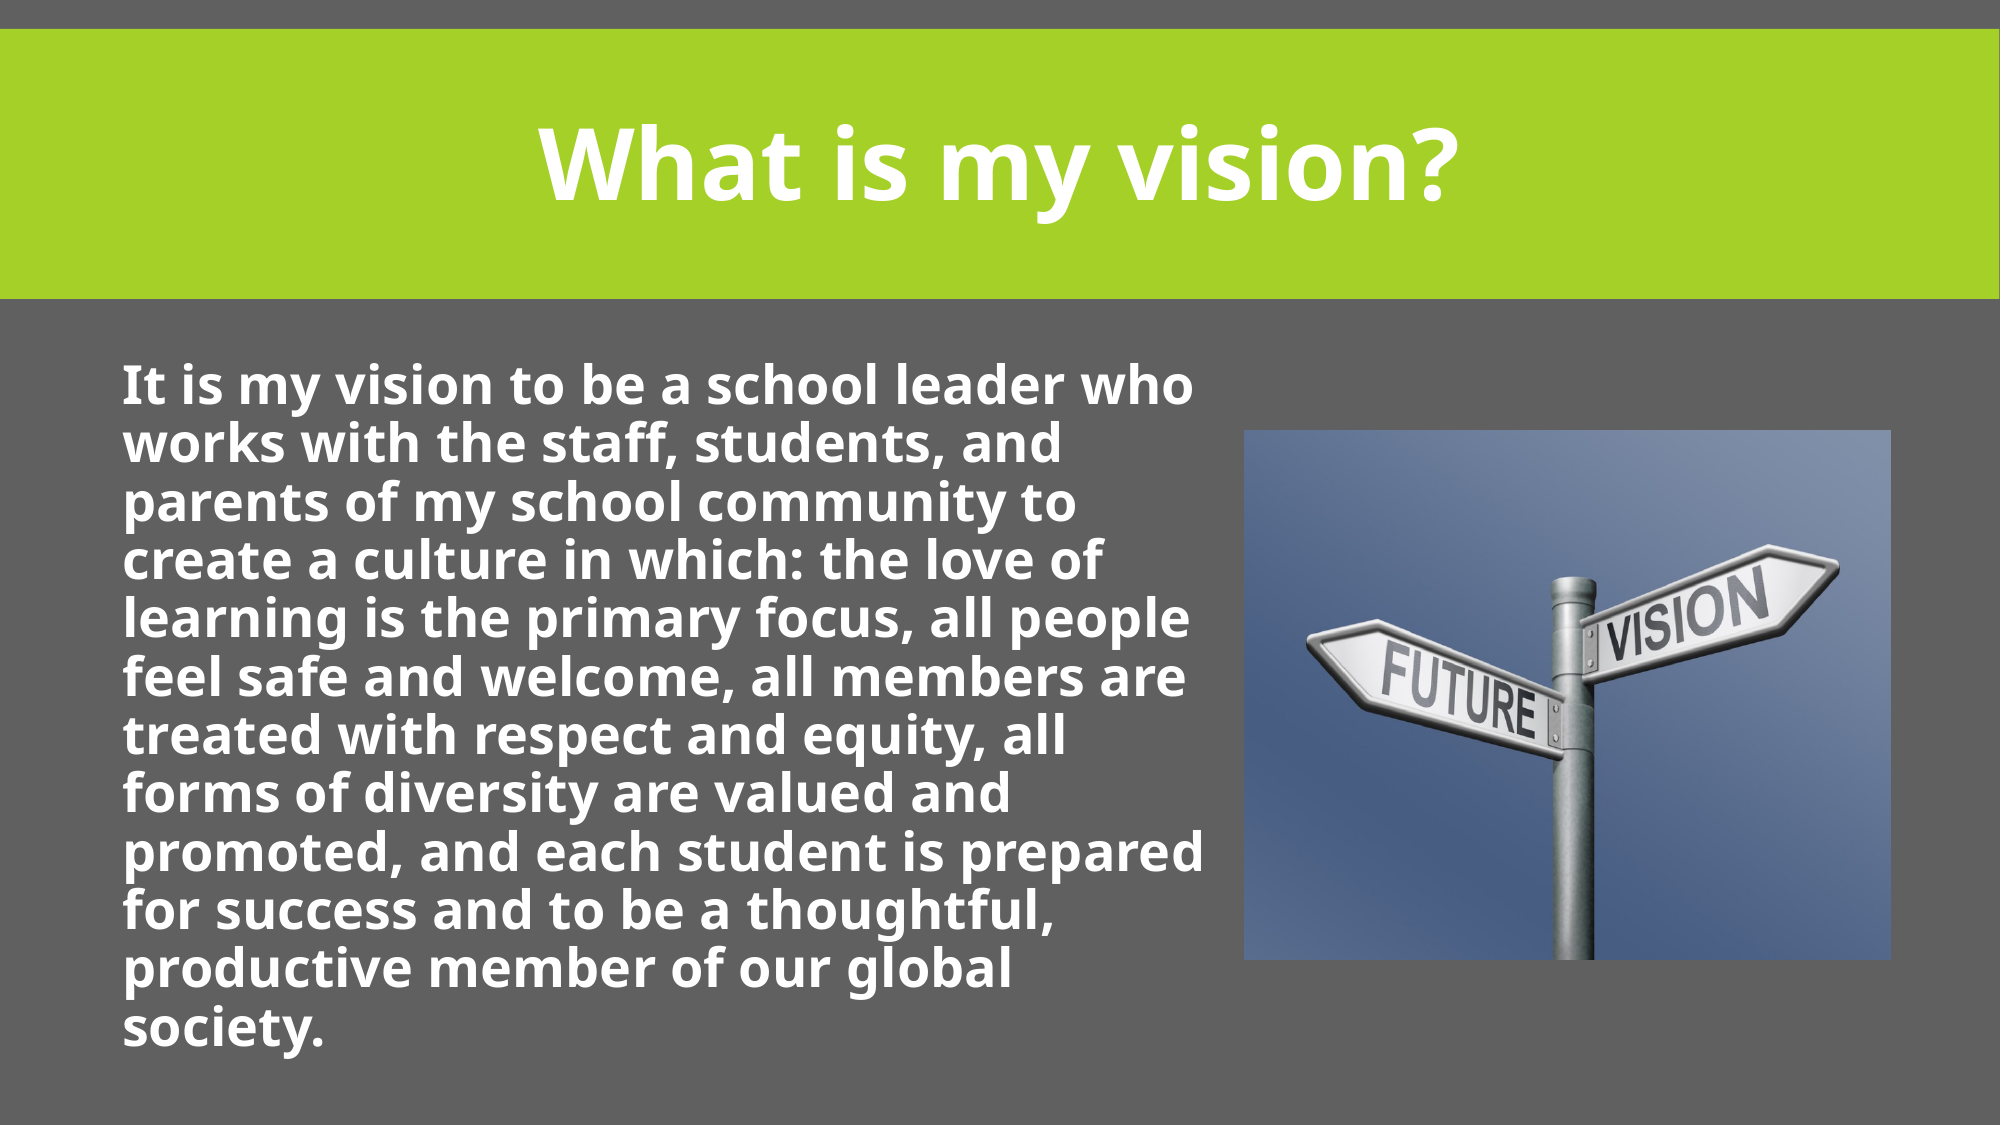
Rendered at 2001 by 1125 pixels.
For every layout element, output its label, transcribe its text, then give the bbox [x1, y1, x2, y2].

title What is my vision? [197, 46, 1803, 295]
list It is my vision to be a school leader who works with the staff, students, and parents of my school community to create a culture in which: the love of learning is the primary focus, all people feel safe and welcome, all members are treated with respect and equity, all forms of diversity are valued and promoted, and each student is prepared for success and to be a thoughtful, productive member of our global society. [107, 350, 1245, 1069]
picture [1244, 429, 1891, 961]
